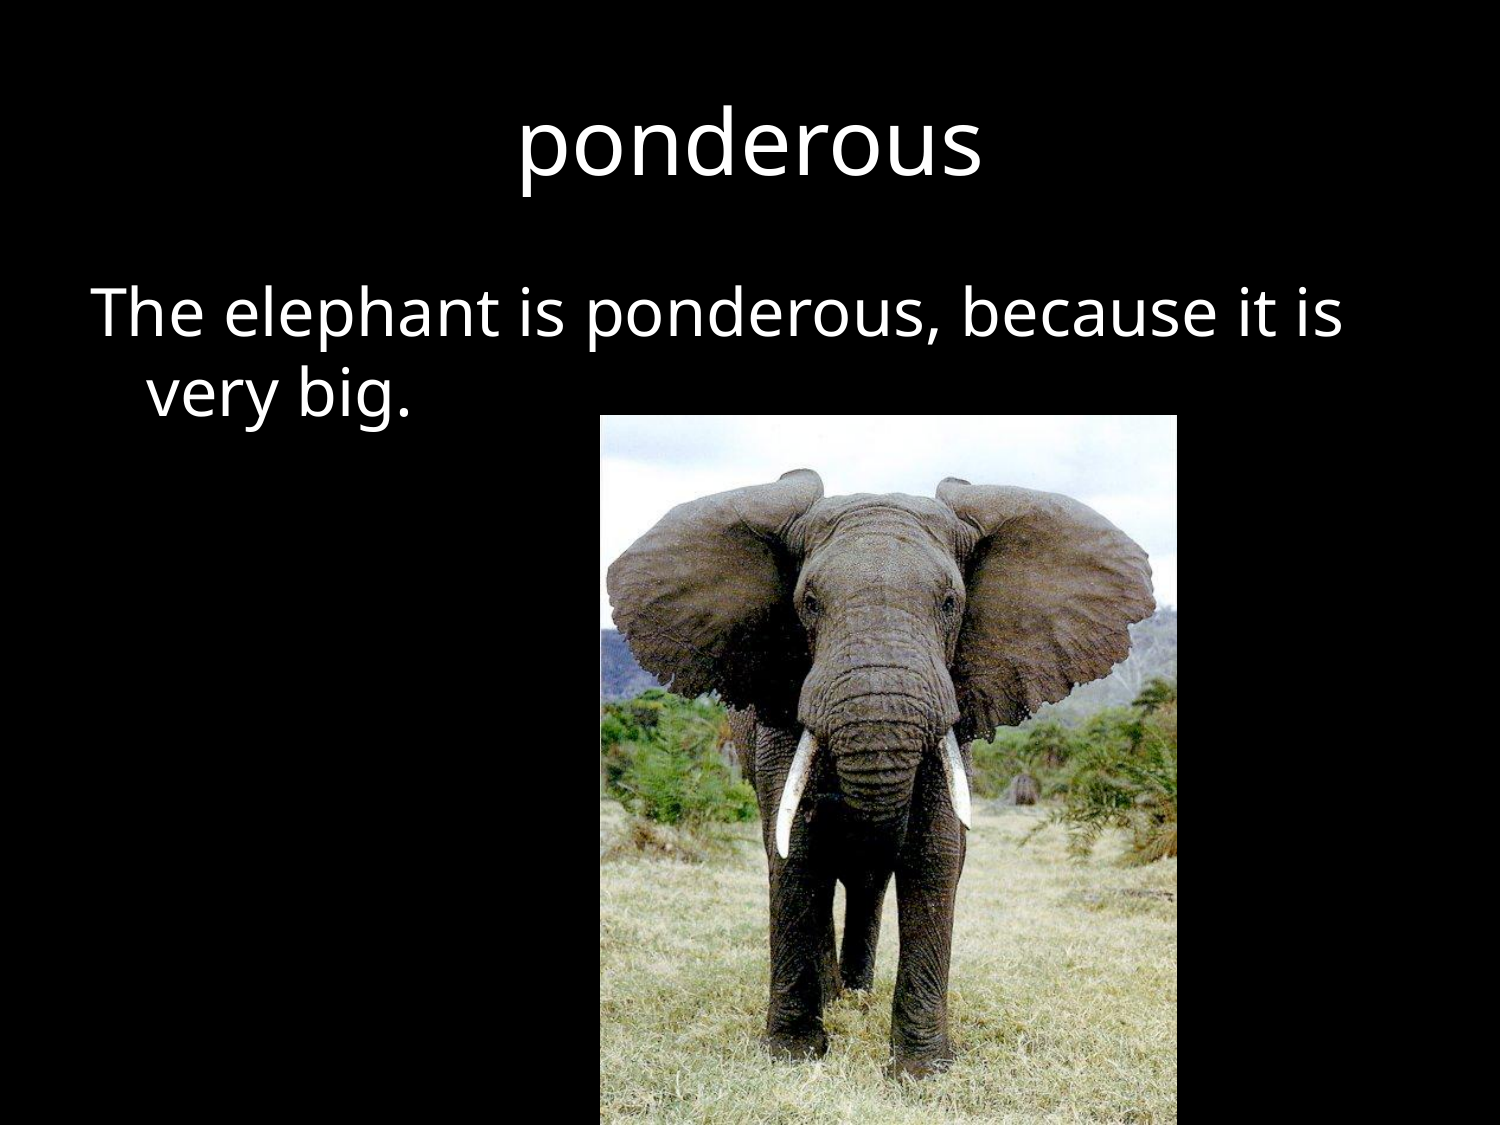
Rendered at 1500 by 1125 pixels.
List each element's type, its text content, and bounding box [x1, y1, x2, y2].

title ponderous [75, 45, 1425, 233]
picture [599, 414, 1177, 1125]
list The elephant is ponderous, because it is very big. [75, 262, 1425, 1005]
